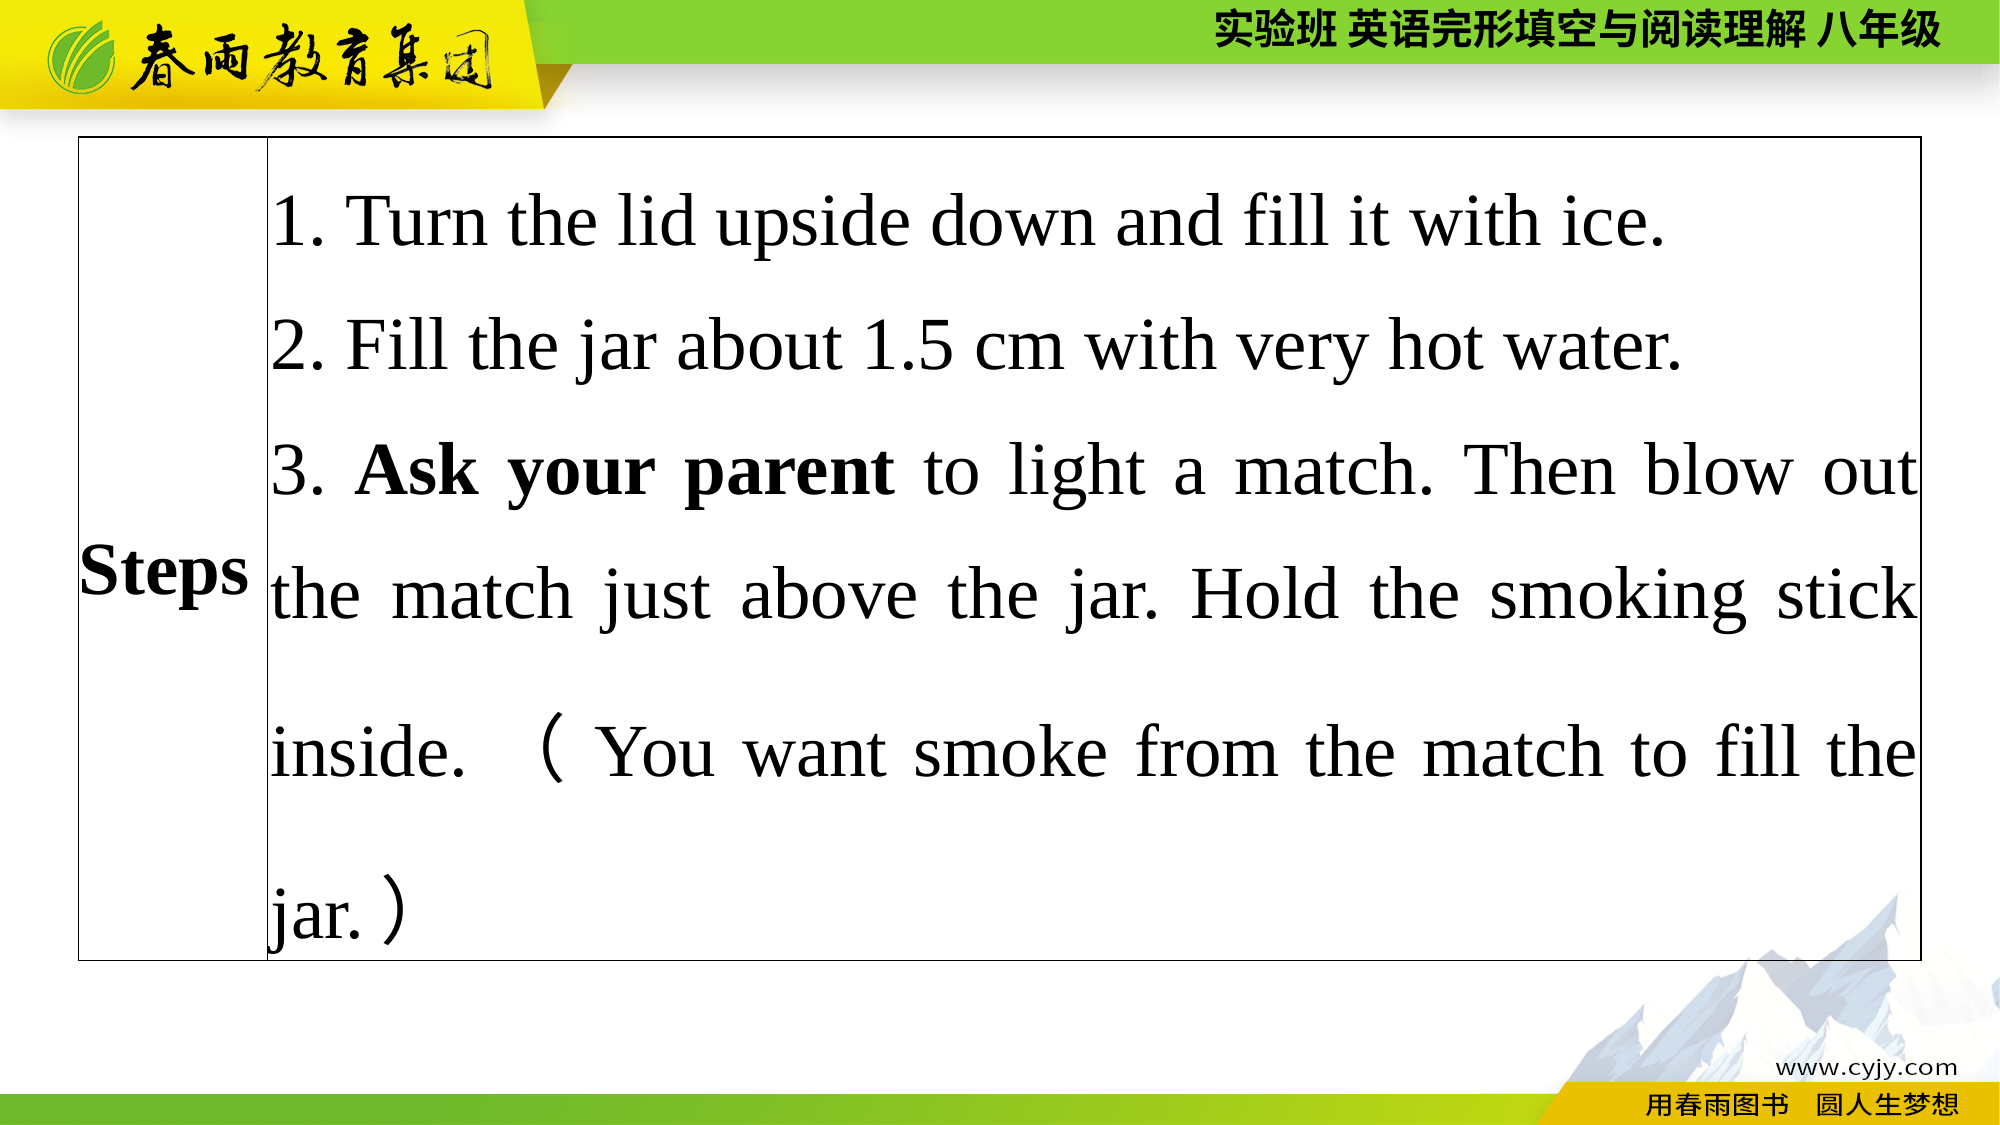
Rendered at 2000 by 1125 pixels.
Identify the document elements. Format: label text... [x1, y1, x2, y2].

picture [0, 0, 2000, 1125]
table_header 1. Turn the lid upside down and fill it with ice. 2. Fill the jar about 1.5 cm with very hot water. 3. Ask your parent to light a match. Then blow out the match just above the jar. Hold the smoking stick inside.（You want smoke from the match to fill the jar.） [268, 138, 1920, 960]
table_header Steps [79, 138, 267, 960]
